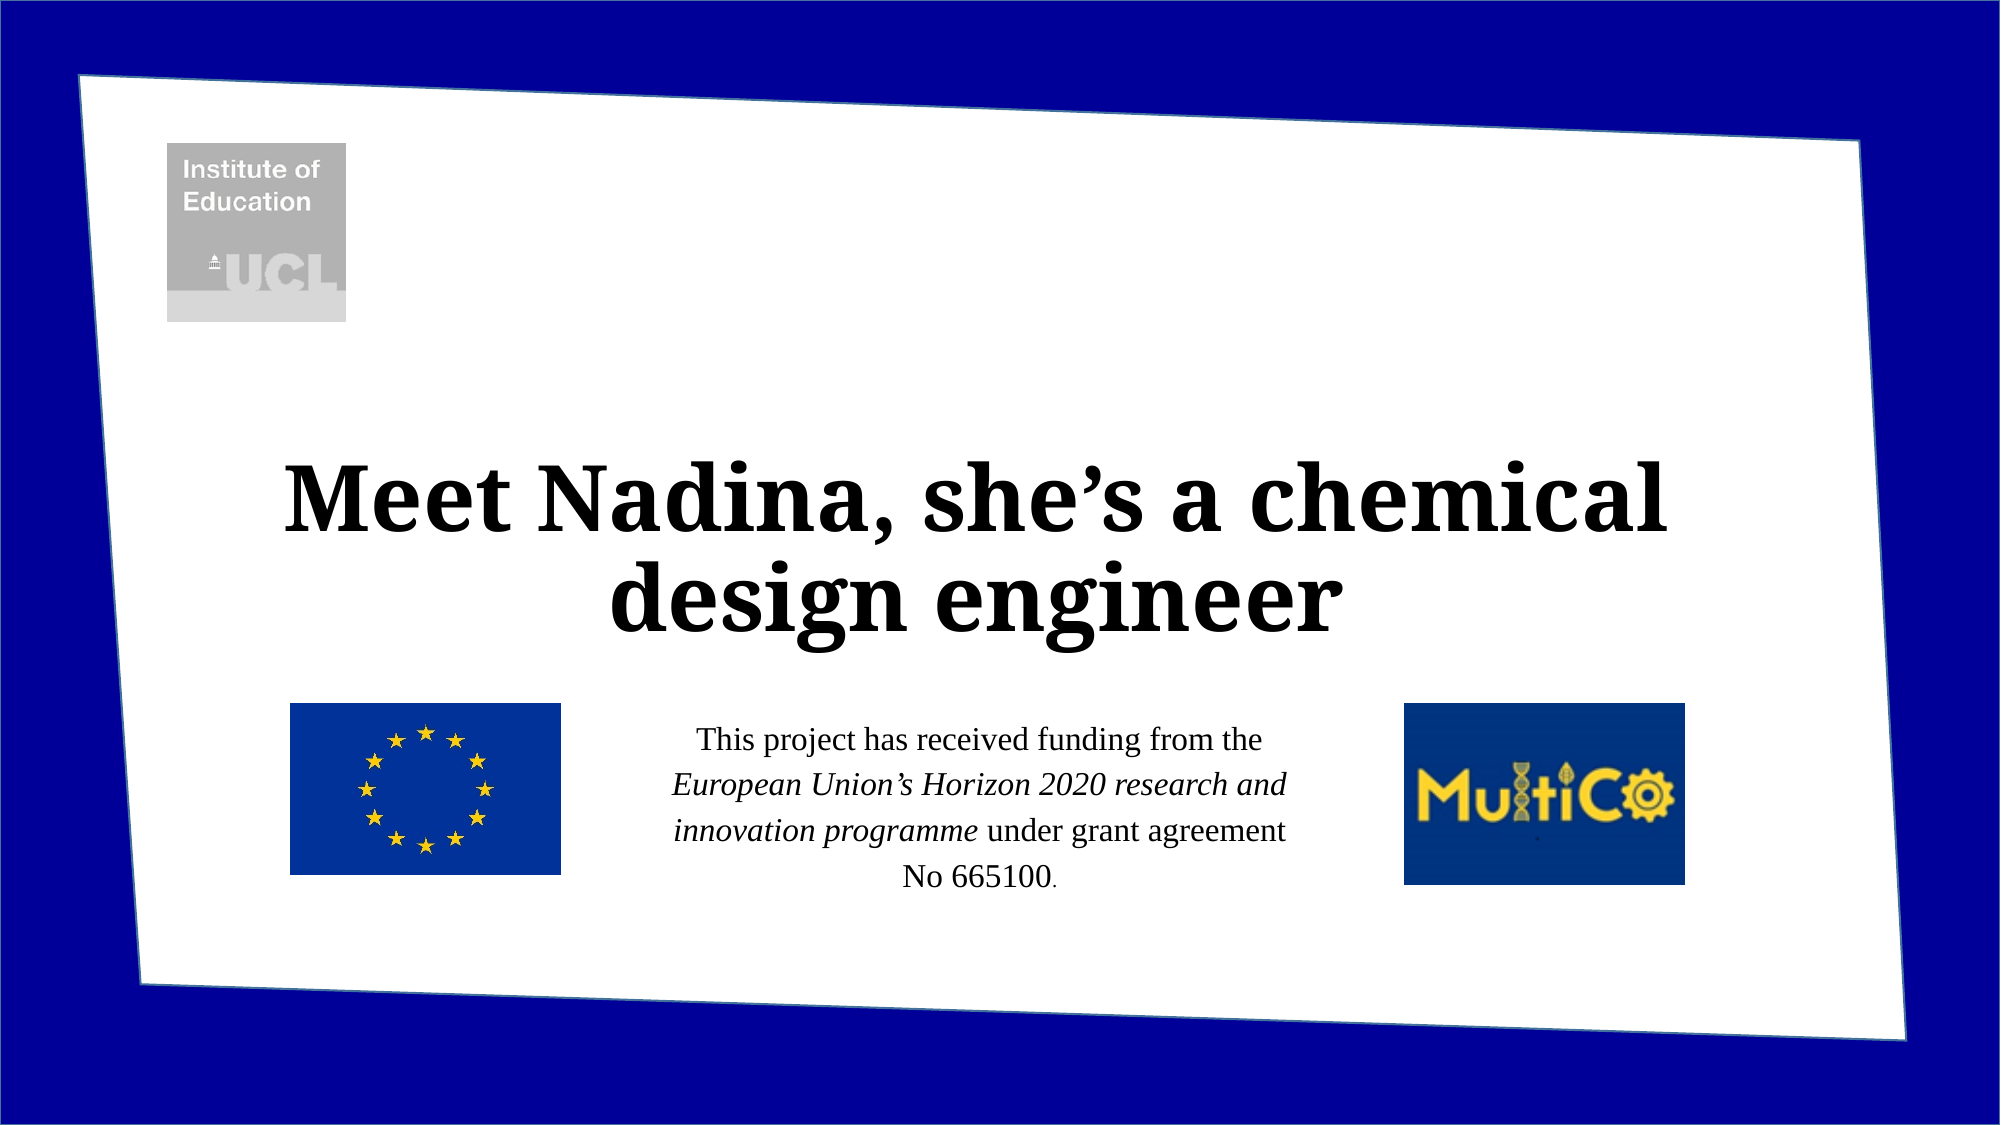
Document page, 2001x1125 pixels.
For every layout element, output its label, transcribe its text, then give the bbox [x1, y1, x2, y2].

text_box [290, 703, 1685, 885]
picture [167, 143, 346, 322]
title Meet Nadina, she’s a chemical design engineer [226, 266, 1727, 659]
text_box [0, 0, 2000, 1125]
